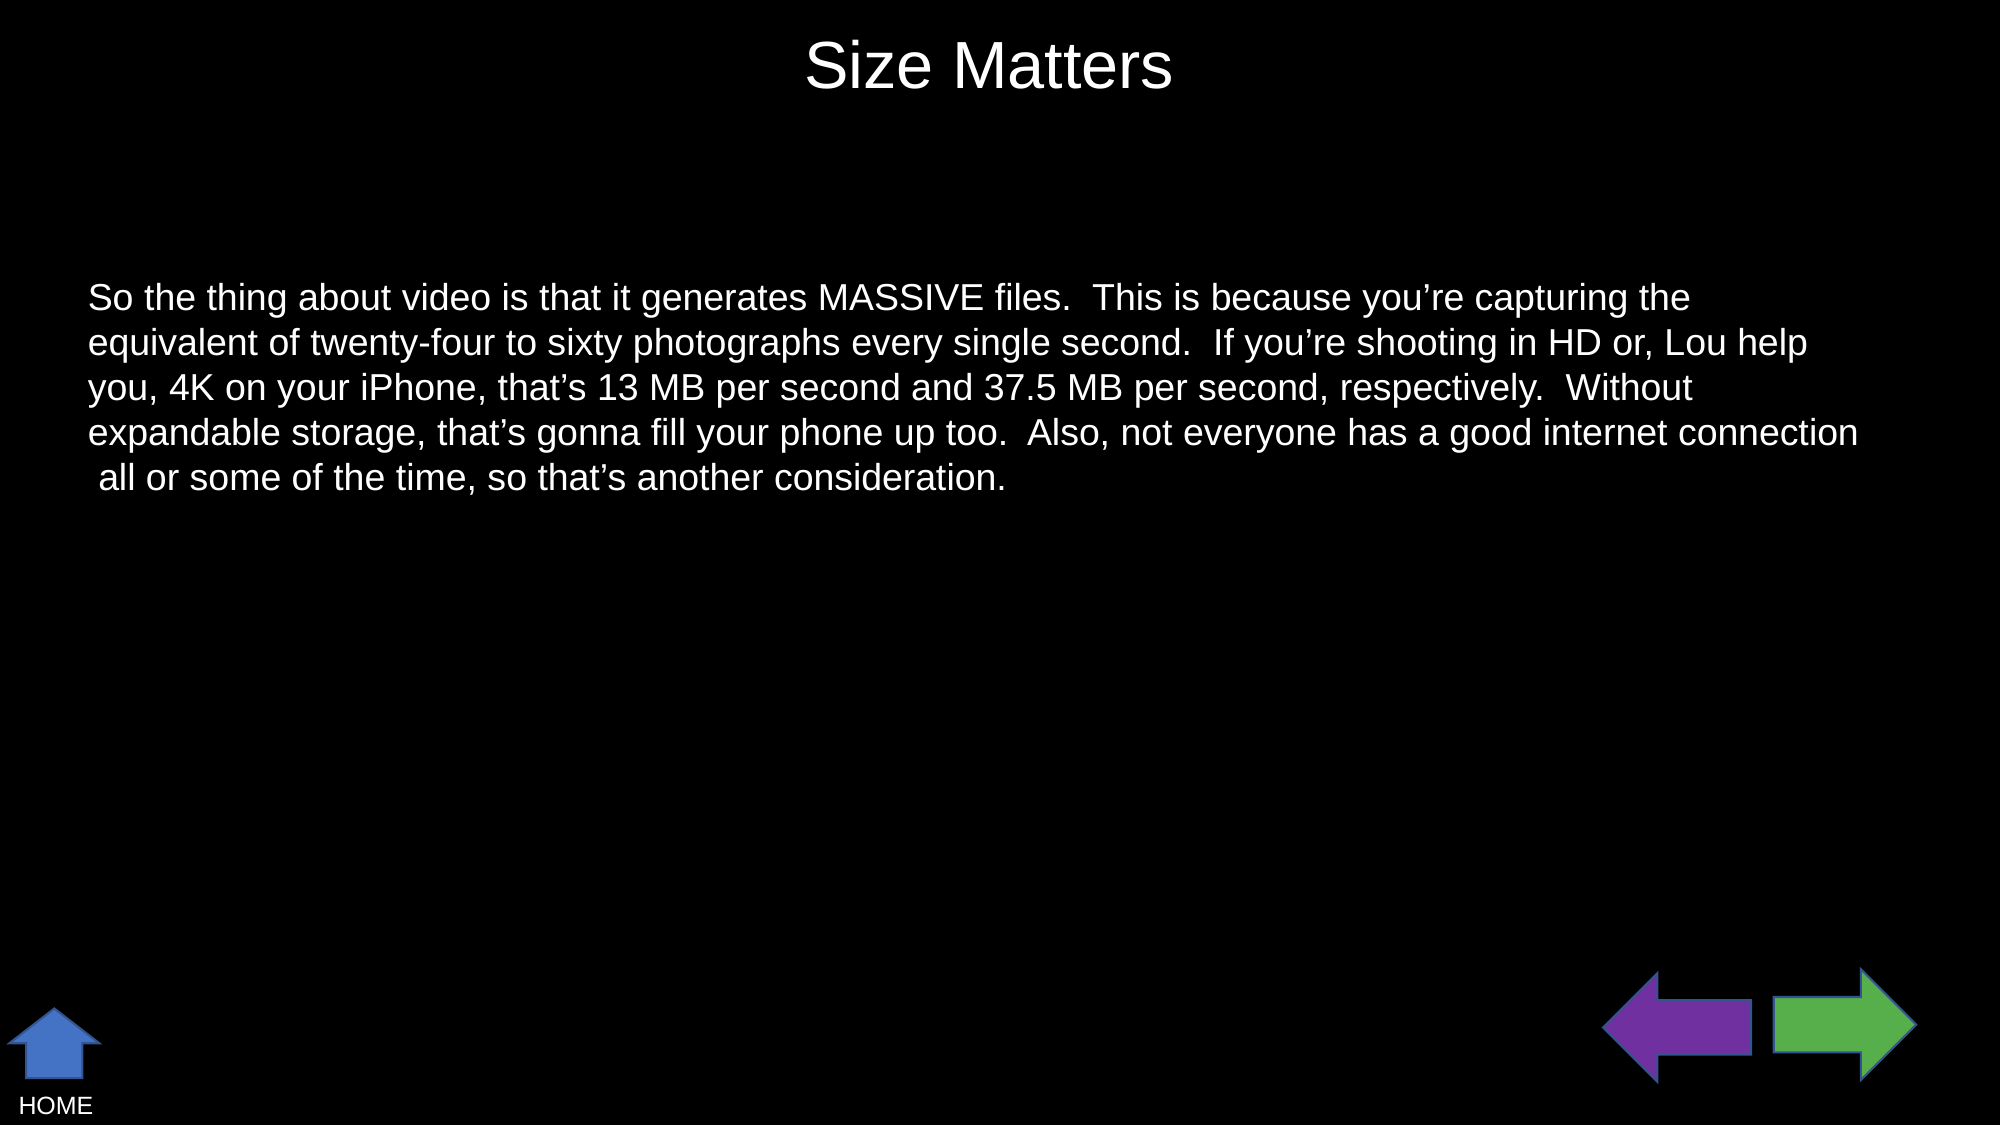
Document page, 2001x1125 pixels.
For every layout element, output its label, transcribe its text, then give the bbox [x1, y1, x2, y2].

text_box [1772, 966, 1918, 1083]
text_box Size Matters [789, 14, 1702, 109]
text_box So the thing about video is that it generates MASSIVE files. This is because you’re capturing the equivalent of twenty-four to sixty photographs every single second. If you’re shooting in HD or, Lou help you, 4K on your iPhone, that’s 13 MB per second and 37.5 MB per second, respectively. Without expandable storage, that’s gonna fill your phone up too. Also, not everyone has a good internet connection all or some of the time, so that’s another consideration. [73, 265, 1881, 551]
text_box [1601, 970, 1753, 1085]
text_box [3, 1008, 132, 1125]
